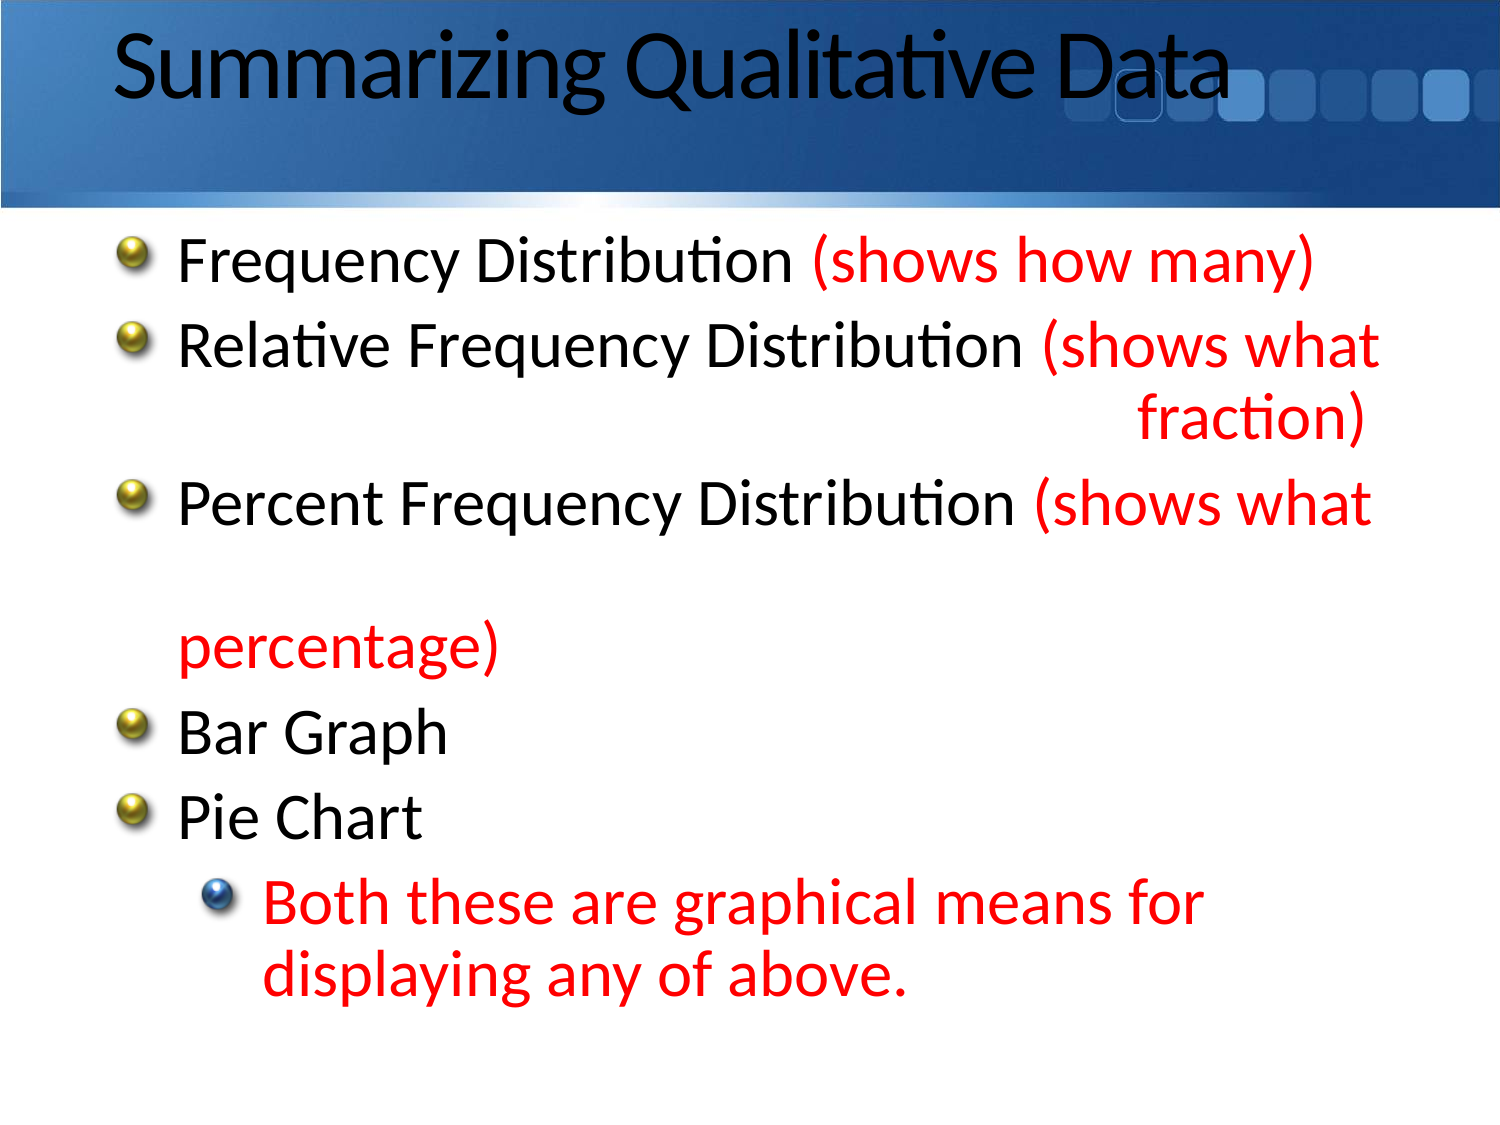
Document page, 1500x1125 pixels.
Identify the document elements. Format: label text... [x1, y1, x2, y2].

title Summarizing Qualitative Data [112, 12, 1388, 138]
list Frequency Distribution (shows how many) Relative Frequency Distribution (shows what fraction) Percent Frequency Distribution (shows what percentage) Bar Graph Pie Chart Both these are graphical means for displaying any of above. [112, 224, 1438, 961]
picture [0, 0, 1500, 1125]
